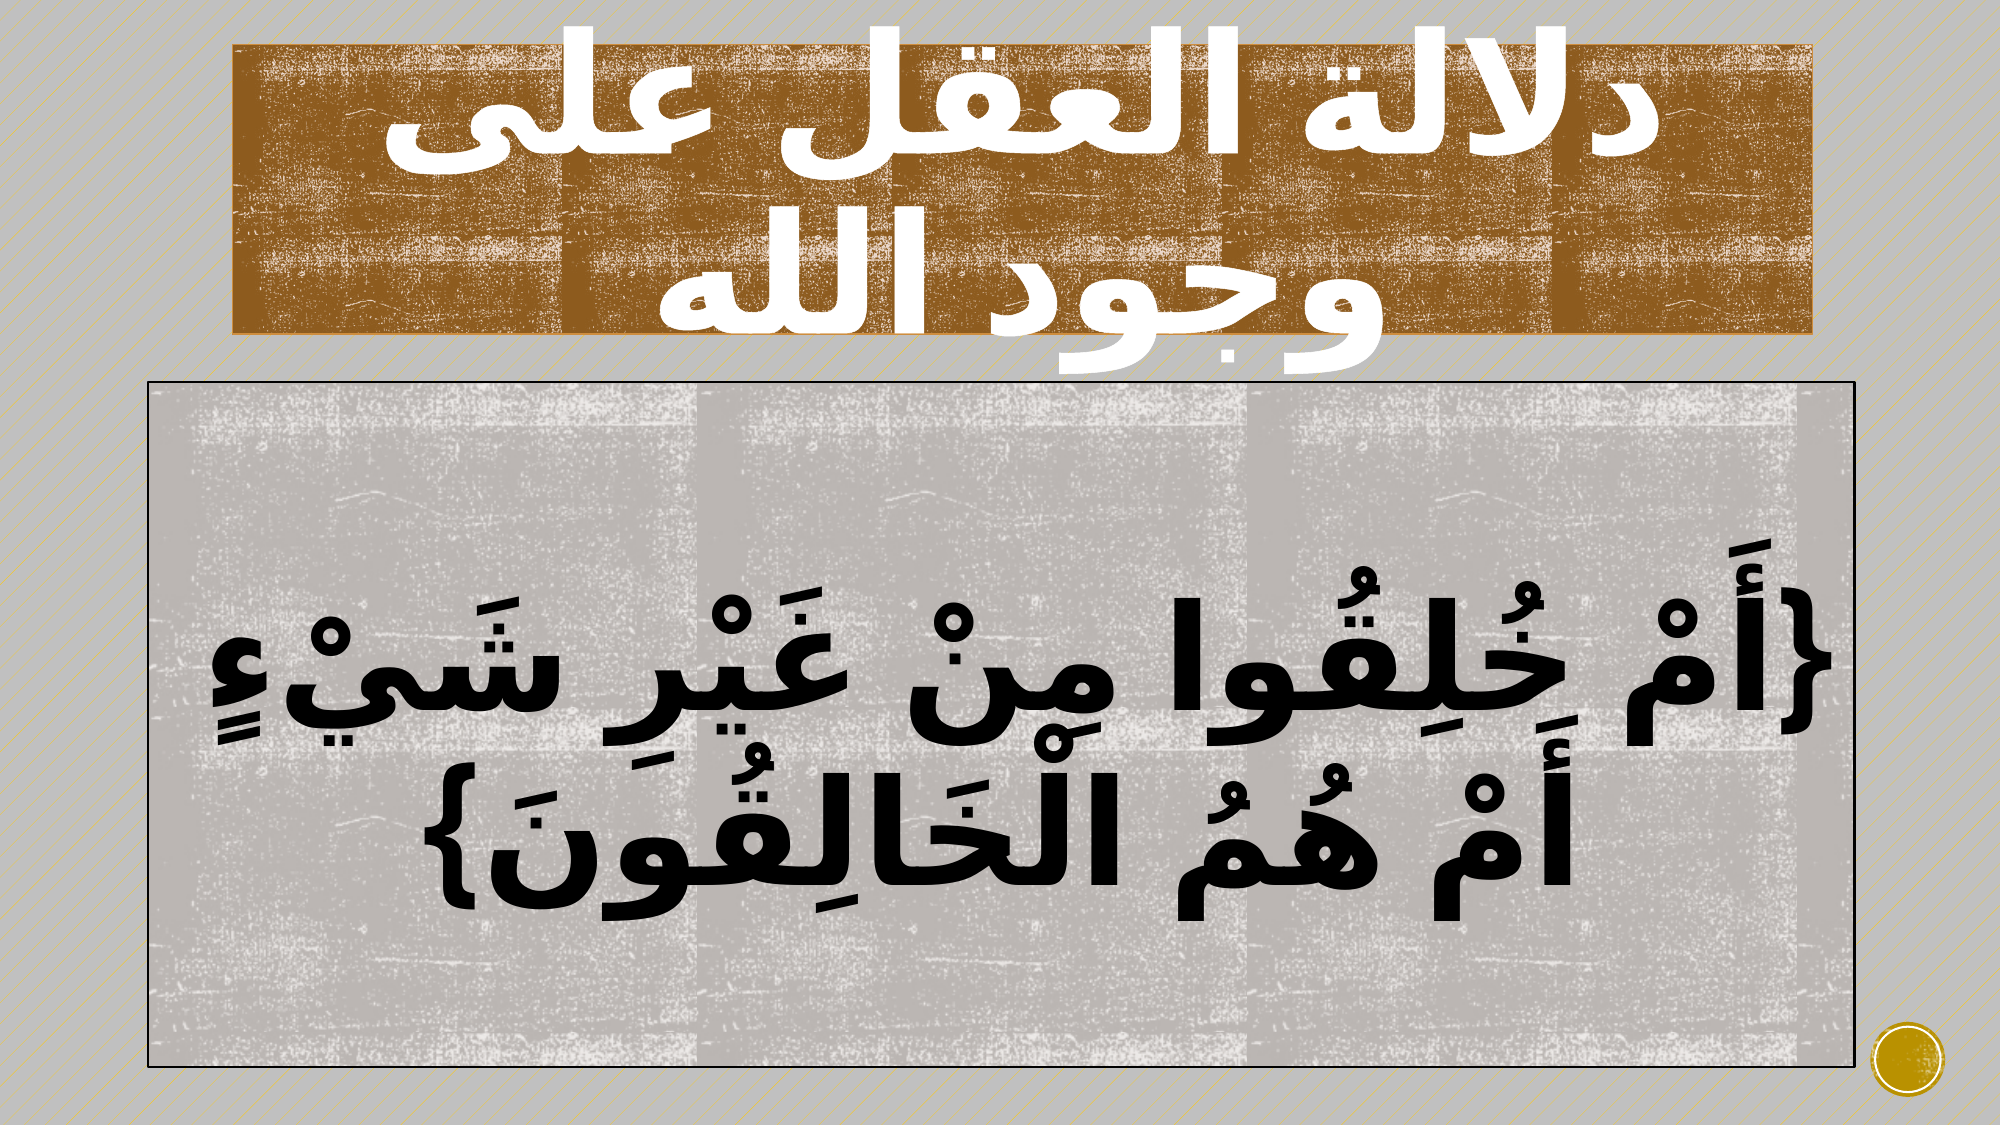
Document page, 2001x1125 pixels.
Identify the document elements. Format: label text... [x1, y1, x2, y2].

title دلالة العقل على وجود الله [232, 44, 1813, 335]
list {أَمْ خُلِقُوا مِنْ غَيْرِ شَيْءٍ أَمْ هُمُ الْخَالِقُونَ} [147, 381, 1856, 1068]
